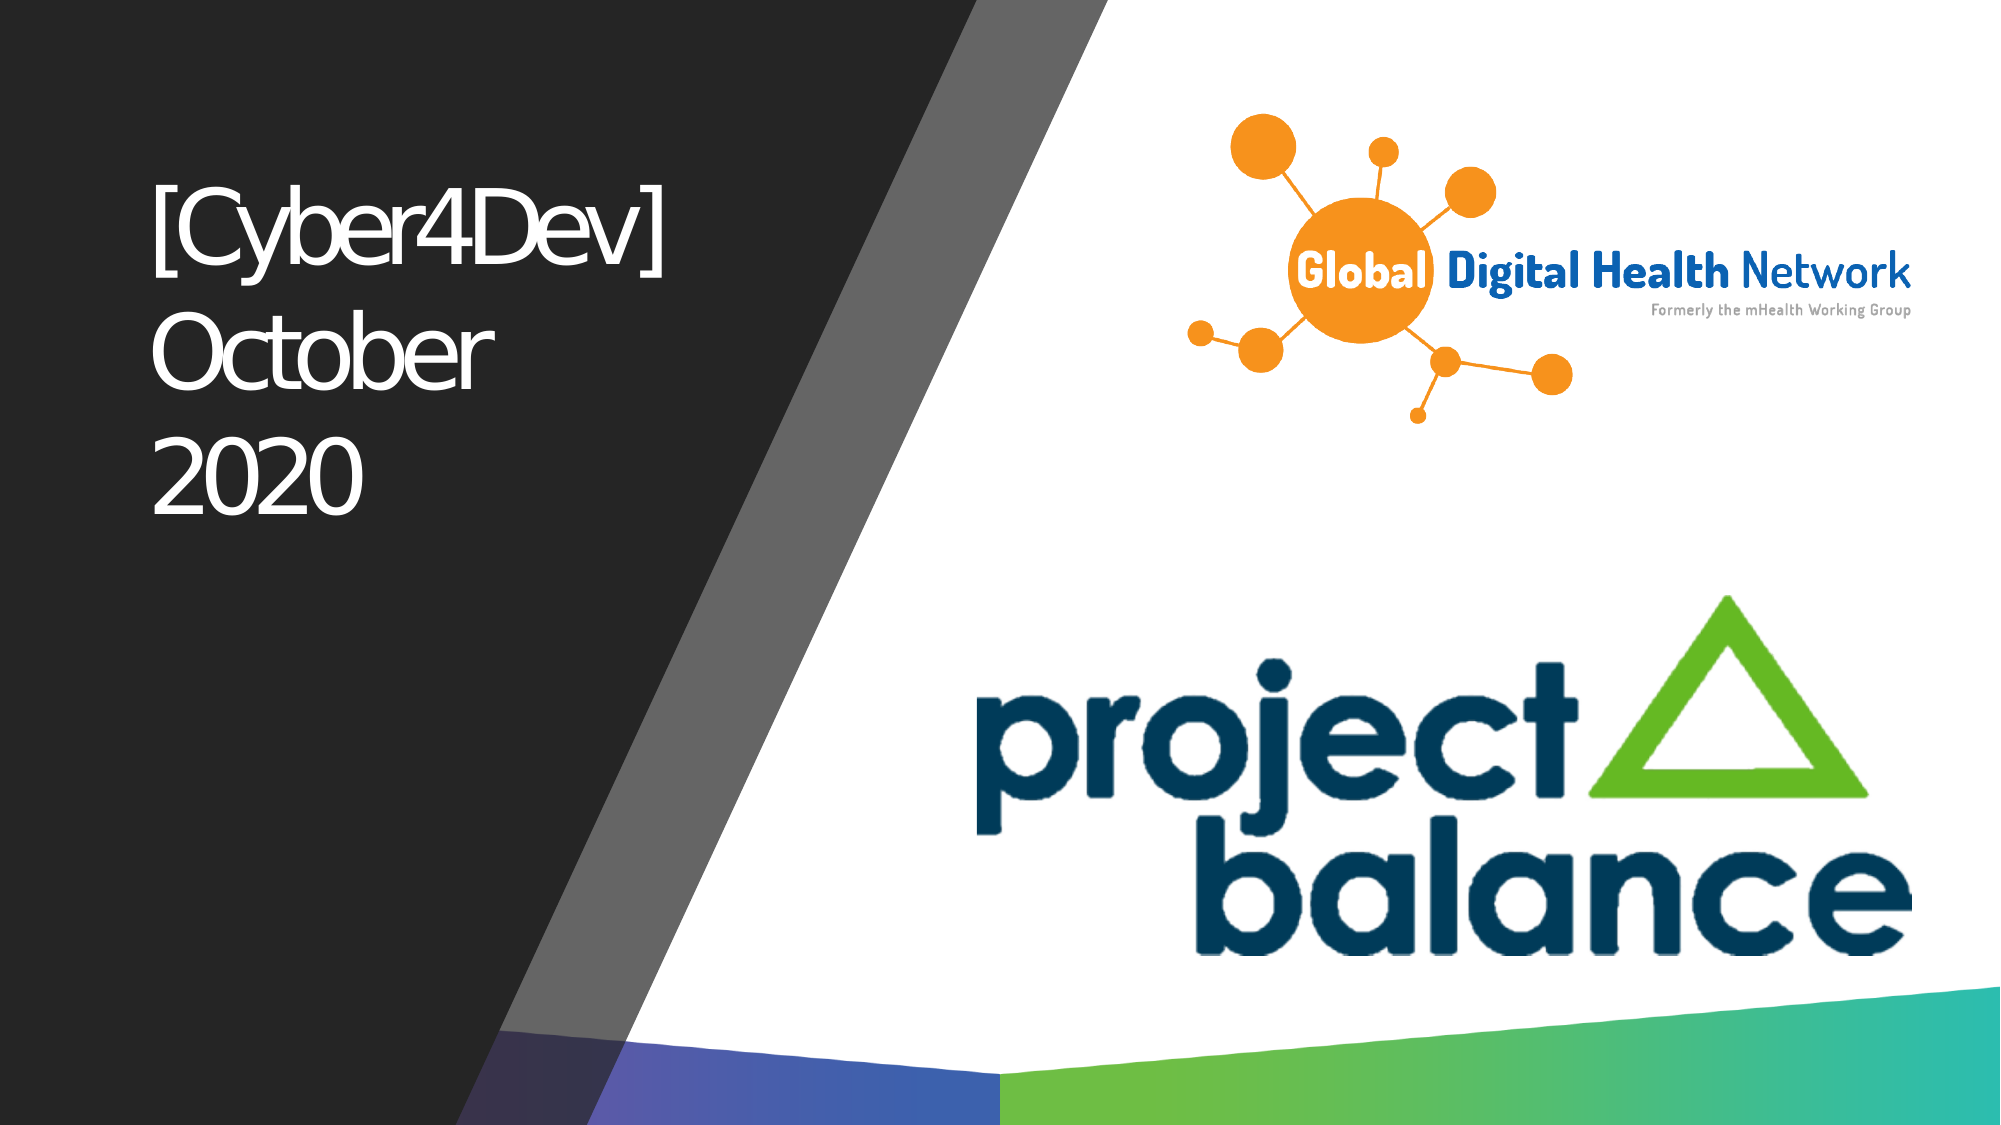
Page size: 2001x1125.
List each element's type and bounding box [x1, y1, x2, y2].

text_box [976, 113, 1913, 957]
text_box [0, 0, 2000, 1125]
